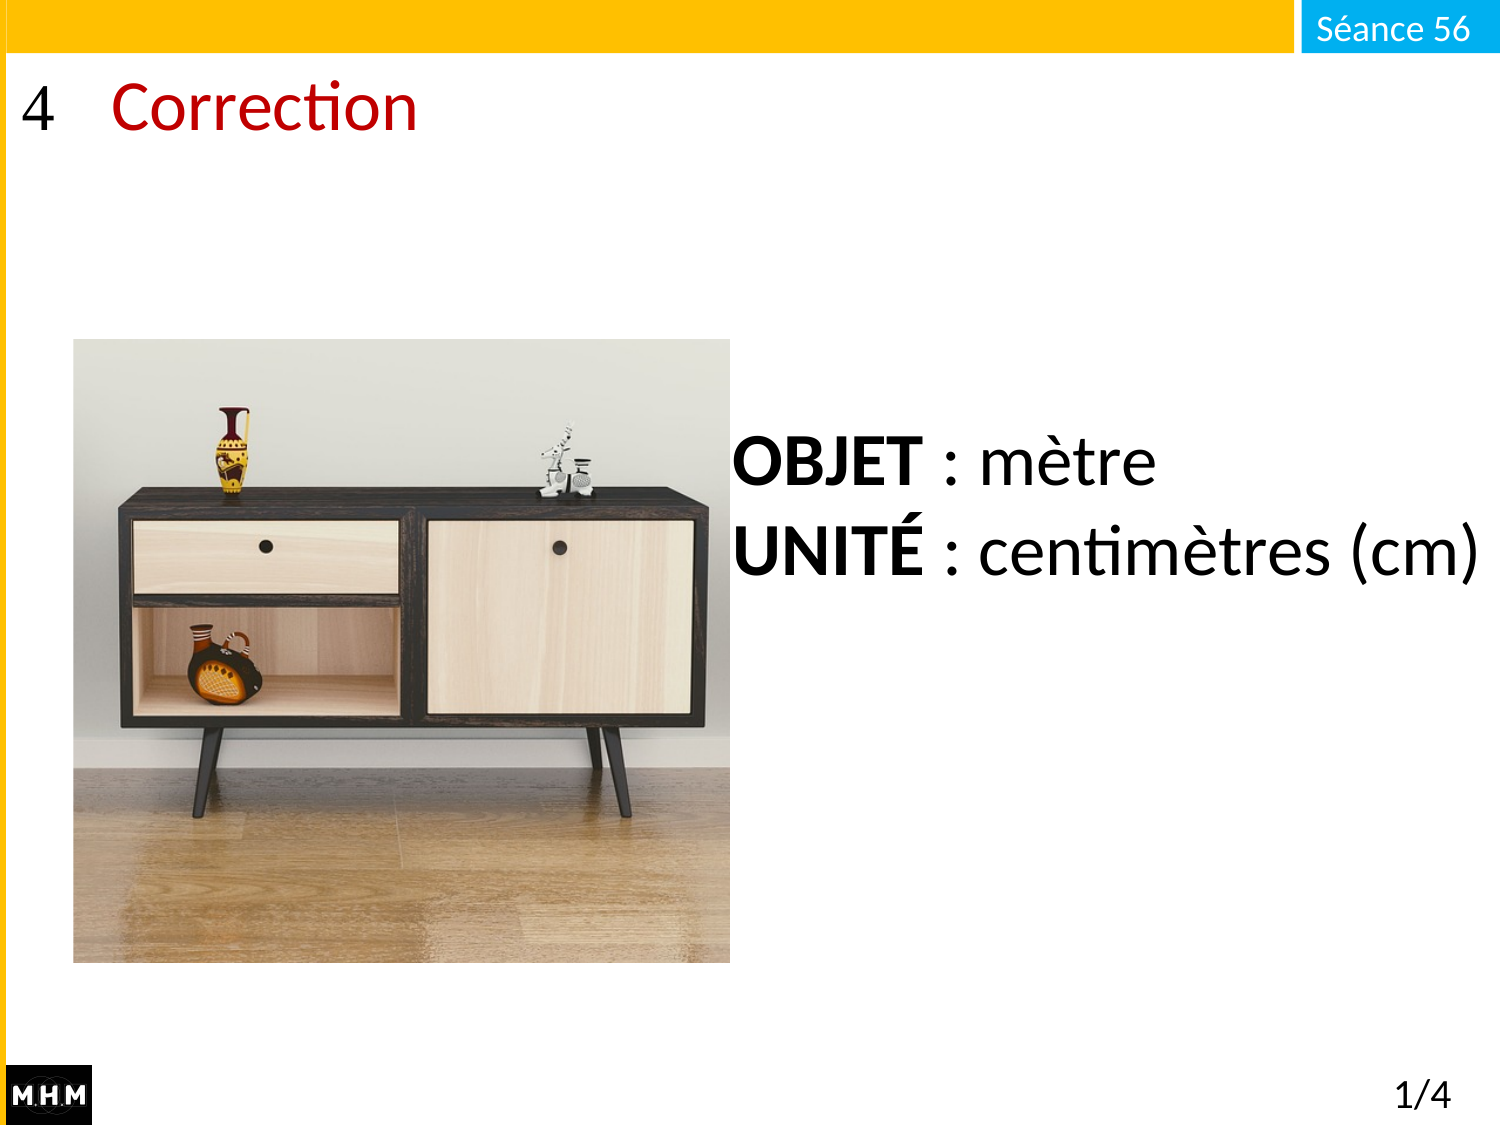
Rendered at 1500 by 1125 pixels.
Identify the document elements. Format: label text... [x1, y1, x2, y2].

title Correction [96, 60, 1391, 154]
text_box OBJET : mètre UNITÉ : centimètres (cm) [730, 403, 1500, 598]
list 1/4 [1344, 1064, 1500, 1125]
picture [6, 1065, 92, 1125]
picture [73, 339, 730, 963]
